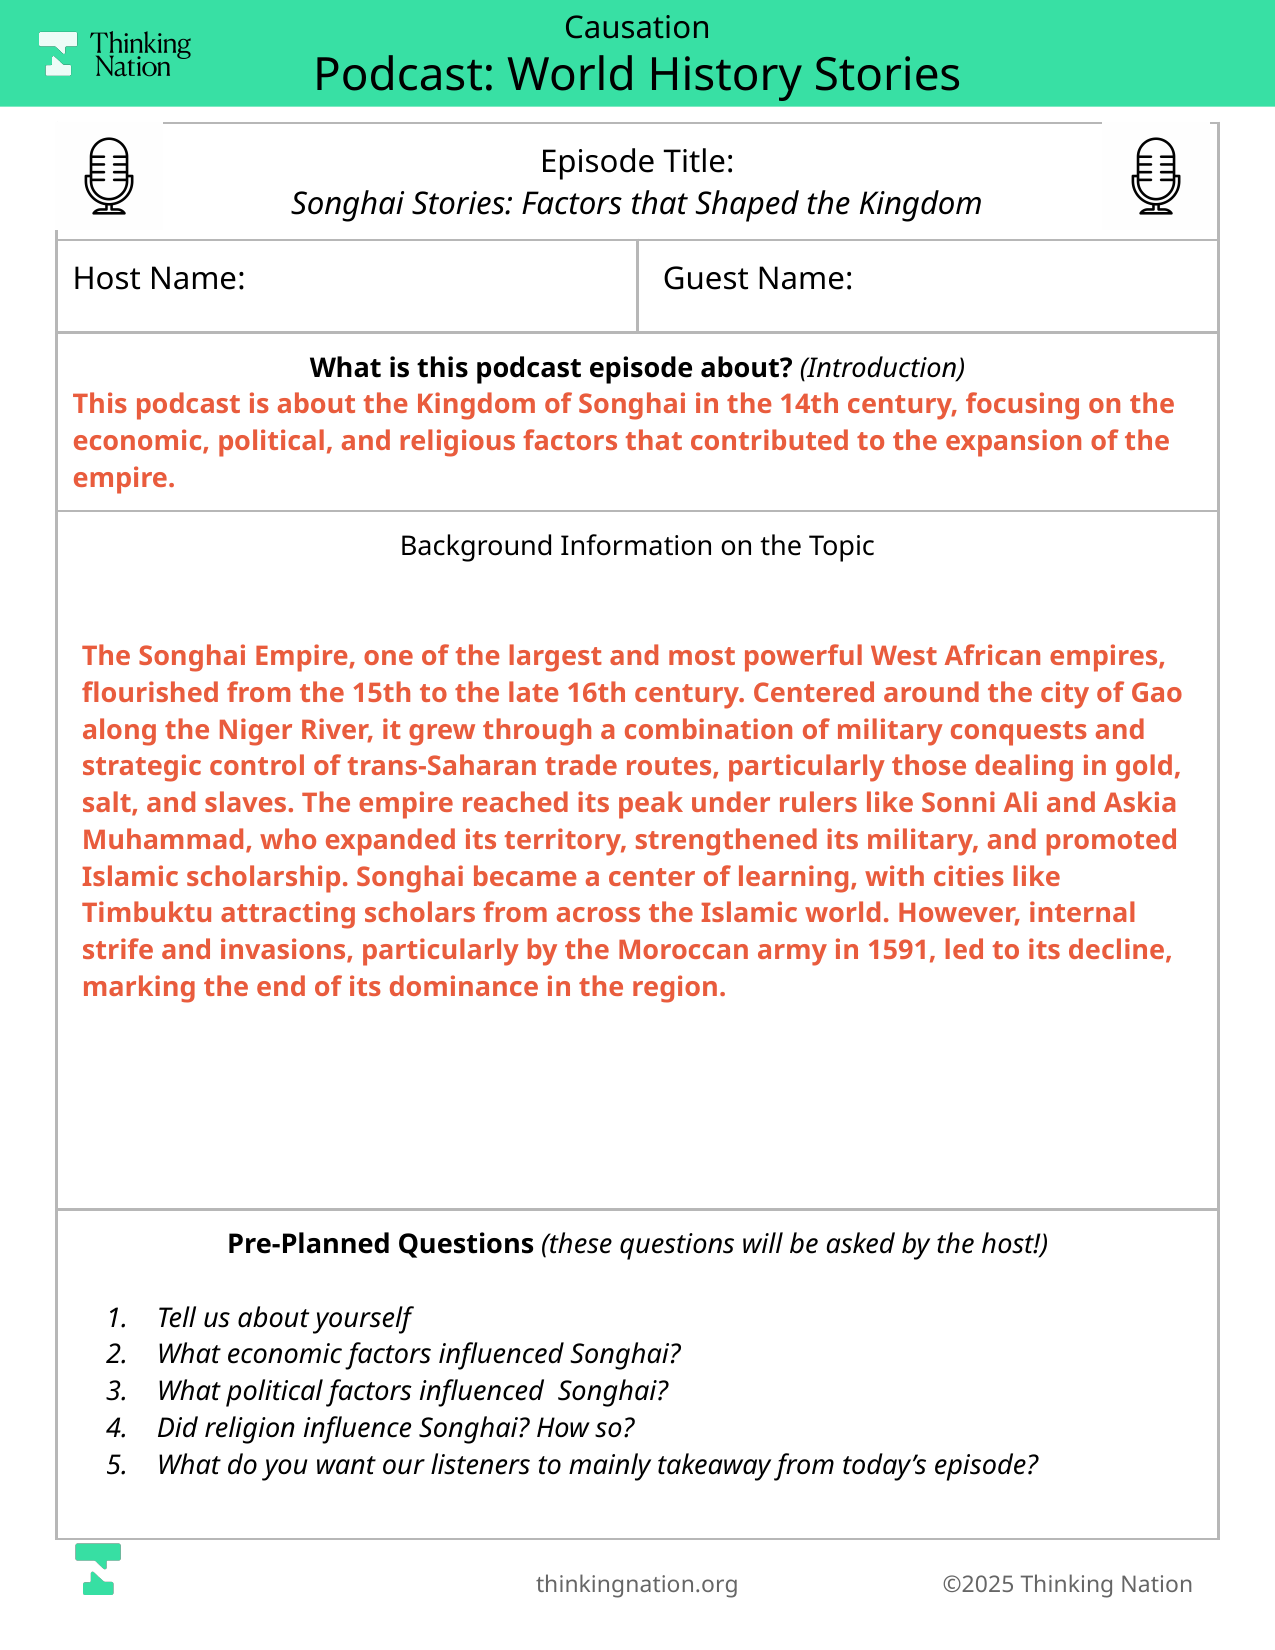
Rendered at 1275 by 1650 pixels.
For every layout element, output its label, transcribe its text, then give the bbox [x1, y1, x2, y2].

table_cell Background Information on the Topic The Songhai Empire, one of the largest and most powerful West African empires, flourished from the 15th to the late 16th century. Centered around the city of Gao along the Niger River, it grew through a combination of military conquests and strategic control of trans-Saharan trade routes, particularly those dealing in gold, salt, and slaves. The empire reached its peak under rulers like Sonni Ali and Askia Muhammad, who expanded its territory, strengthened its military, and promoted Islamic scholarship. Songhai became a center of learning, with cities like Timbuktu attracting scholars from across the Islamic world. However, internal strife and invasions, particularly by the Moroccan army in 1591, led to its decline, marking the end of its dominance in the region. [58, 512, 1217, 1208]
picture [62, 1533, 134, 1605]
picture [55, 122, 163, 230]
text_box ©2025 Thinking Nation [907, 1553, 1210, 1605]
picture [1102, 122, 1210, 230]
table_cell What is this podcast episode about? (Introduction) This podcast is about the Kingdom of Songhai in the 14th century, focusing on the economic, political, and religious factors that contributed to the expansion of the empire. [58, 334, 1217, 510]
table_cell Guest Name: [639, 241, 1217, 331]
table_header Episode Title: Songhai Stories: Factors that Shaped the Kingdom [58, 124, 1217, 239]
picture [22, 17, 196, 90]
text_box thinkingnation.org [486, 1553, 789, 1605]
text_box Causation Podcast: World History Stories [0, 0, 1275, 107]
table_cell Host Name: [58, 241, 636, 331]
table_cell Pre-Planned Questions (these questions will be asked by the host!) Tell us about yourself What economic factors influenced Songhai? What political factors influenced Songhai? Did religion influence Songhai? How so? What do you want our listeners to mainly takeaway from today’s episode? [58, 1211, 1217, 1538]
